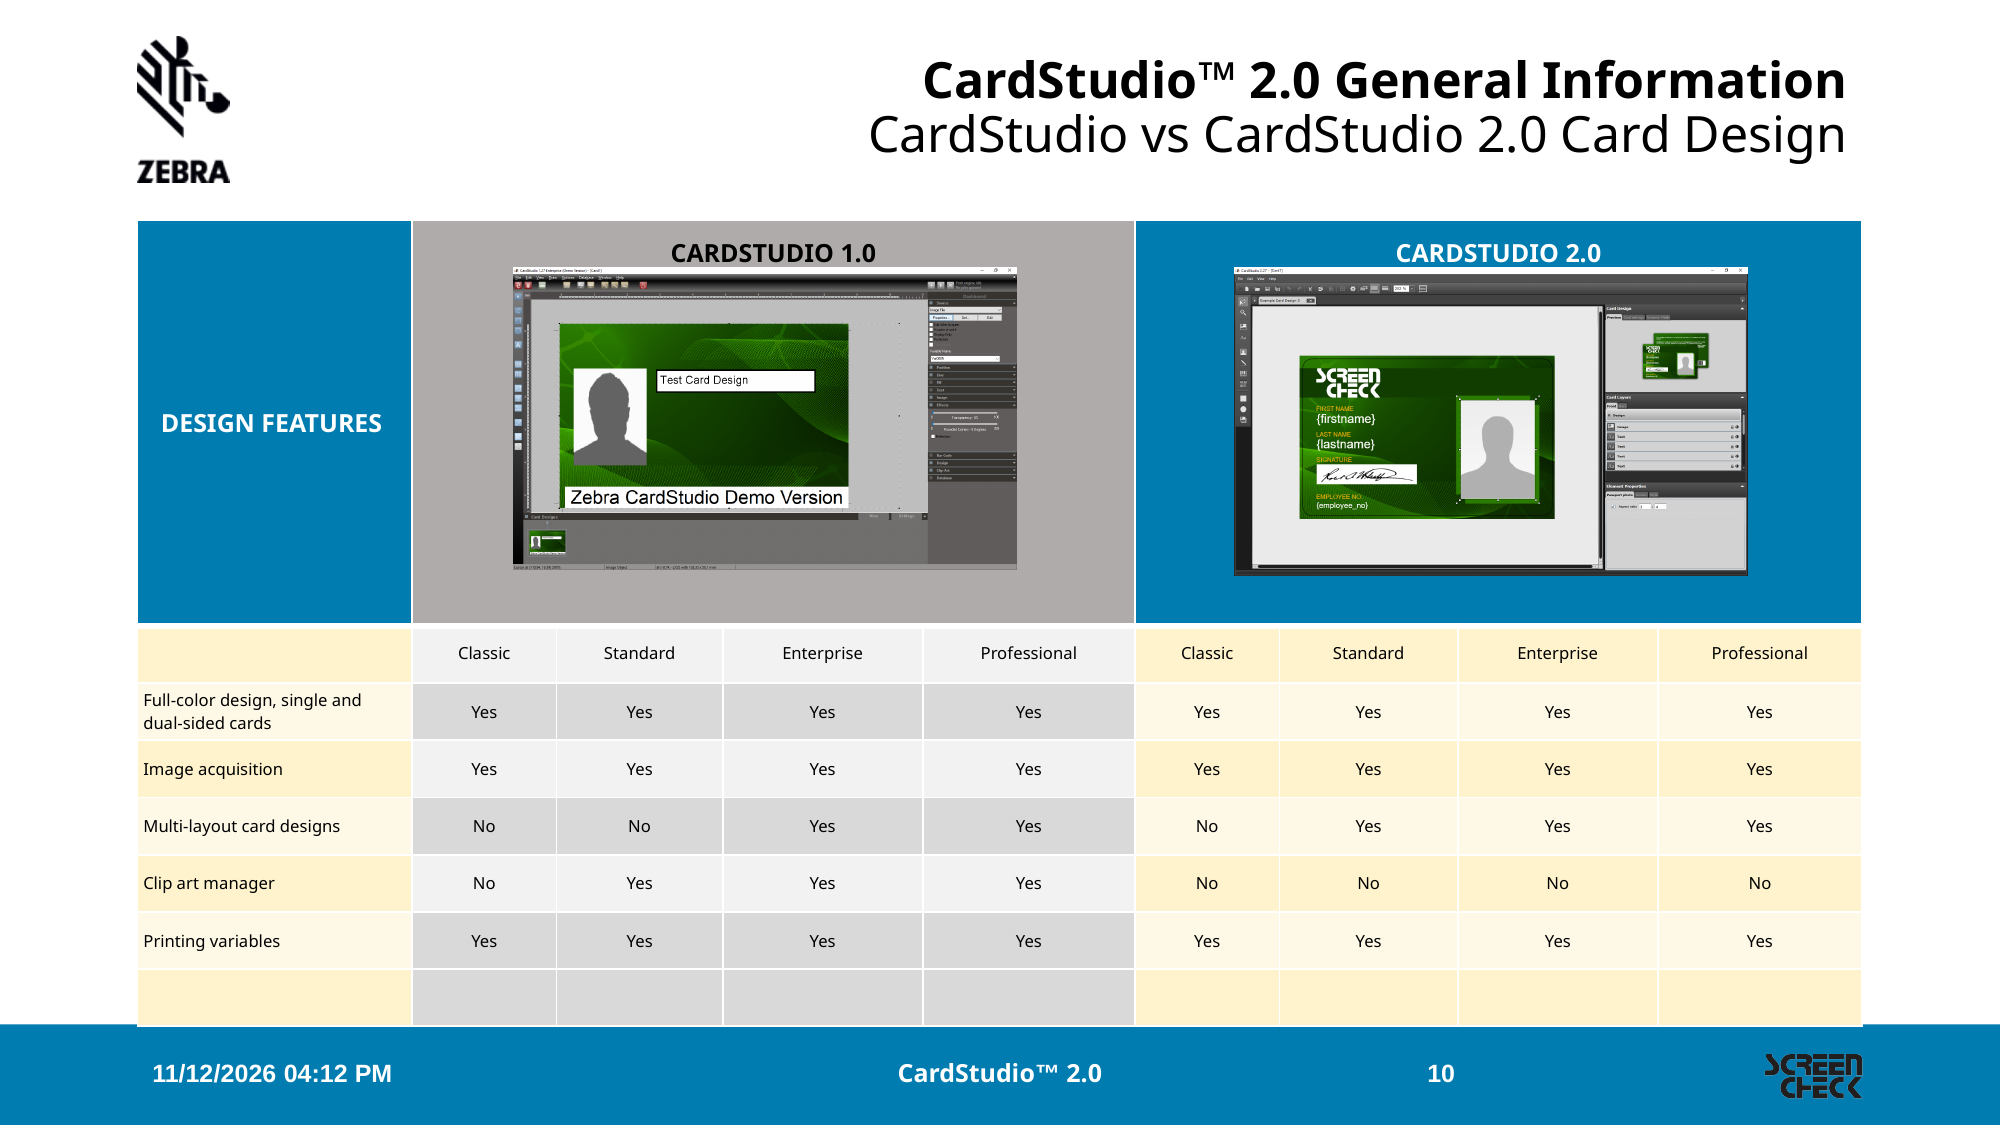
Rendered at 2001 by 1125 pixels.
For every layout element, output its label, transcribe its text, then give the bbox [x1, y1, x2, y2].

table_cell Clip art manager [138, 856, 411, 911]
table_cell Yes [1459, 913, 1657, 968]
table_cell No [1659, 856, 1861, 911]
table_cell Yes [557, 741, 722, 797]
table_cell [413, 970, 556, 1025]
table_header CARDSTUDIO 1.0 [413, 221, 1134, 623]
picture [1846, 1055, 1862, 1098]
picture [1797, 1055, 1827, 1075]
table_cell Professional [924, 629, 1134, 682]
table_cell Yes [724, 684, 922, 739]
table_cell Yes [1659, 741, 1861, 797]
table_cell No [1459, 856, 1657, 911]
table_cell [724, 970, 922, 1025]
table_cell Image acquisition [138, 741, 411, 797]
picture [137, 36, 230, 183]
table_cell Full-color design, single and dual-sided cards [138, 684, 411, 739]
picture [513, 267, 1017, 570]
table_cell Yes [1136, 913, 1279, 968]
table_cell [1280, 970, 1457, 1025]
table_cell No [413, 798, 556, 854]
slide_number 10 [1412, 1042, 1743, 1103]
table_header DESIGN FEATURES [138, 221, 411, 623]
table_cell Yes [924, 798, 1134, 854]
table_cell Yes [557, 856, 722, 911]
picture [1830, 1063, 1843, 1098]
table_cell Yes [724, 741, 922, 797]
table_cell Multi-layout card designs [138, 798, 411, 854]
table_cell [1659, 970, 1861, 1025]
table_cell Yes [1659, 913, 1861, 968]
table_cell Yes [1280, 798, 1457, 854]
table_cell Yes [413, 741, 556, 797]
picture [1814, 1086, 1827, 1098]
table_cell Standard [1280, 629, 1457, 682]
picture [1235, 268, 1747, 575]
table_cell Yes [1659, 798, 1861, 854]
table_cell Yes [924, 856, 1134, 911]
table_cell Yes [1459, 798, 1657, 854]
table_cell Yes [724, 913, 922, 968]
table_cell [557, 970, 722, 1025]
table_cell Yes [557, 913, 722, 968]
title CardStudio™ 2.0 General Information CardStudio vs CardStudio 2.0 Card Design [598, 49, 1863, 170]
table_cell Yes [413, 684, 556, 739]
footer CardStudio™ 2.0 [662, 1042, 1338, 1103]
table_cell Yes [413, 913, 556, 968]
table_cell No [557, 798, 722, 854]
table_cell No [413, 856, 556, 911]
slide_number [137, 1042, 588, 1103]
picture [1797, 1077, 1811, 1098]
table_cell No [1136, 798, 1279, 854]
table_cell Yes [1136, 741, 1279, 797]
picture [1830, 1055, 1843, 1059]
table_cell [1459, 970, 1657, 1025]
table_cell Yes [1459, 741, 1657, 797]
table_cell Yes [1280, 741, 1457, 797]
table_cell Enterprise [724, 629, 922, 682]
table_cell Professional [1659, 629, 1861, 682]
table_cell [138, 629, 411, 682]
table_cell Classic [1136, 629, 1279, 682]
table_cell Standard [557, 629, 722, 682]
table_cell Yes [924, 913, 1134, 968]
table_header CARDSTUDIO 2.0 [1136, 221, 1861, 623]
table_cell [138, 970, 411, 1025]
table_cell Yes [1659, 684, 1861, 739]
table_cell Yes [924, 741, 1134, 797]
table_cell Yes [1280, 913, 1457, 968]
picture [1765, 1055, 1779, 1075]
table_cell Yes [724, 856, 922, 911]
table_cell Yes [1280, 684, 1457, 739]
table_cell Yes [557, 684, 722, 739]
table_cell Yes [1459, 684, 1657, 739]
table_cell Enterprise [1459, 629, 1657, 682]
table_cell Yes [1136, 684, 1279, 739]
table_cell Printing variables [138, 913, 411, 968]
table_cell No [1280, 856, 1457, 911]
table_cell Classic [413, 629, 556, 682]
table_cell No [1136, 856, 1279, 911]
table_cell [1136, 970, 1279, 1025]
picture [1781, 1055, 1794, 1098]
table_cell [924, 970, 1134, 1025]
table_cell Yes [724, 798, 922, 854]
table_cell Yes [924, 684, 1134, 739]
picture [1814, 1063, 1827, 1082]
